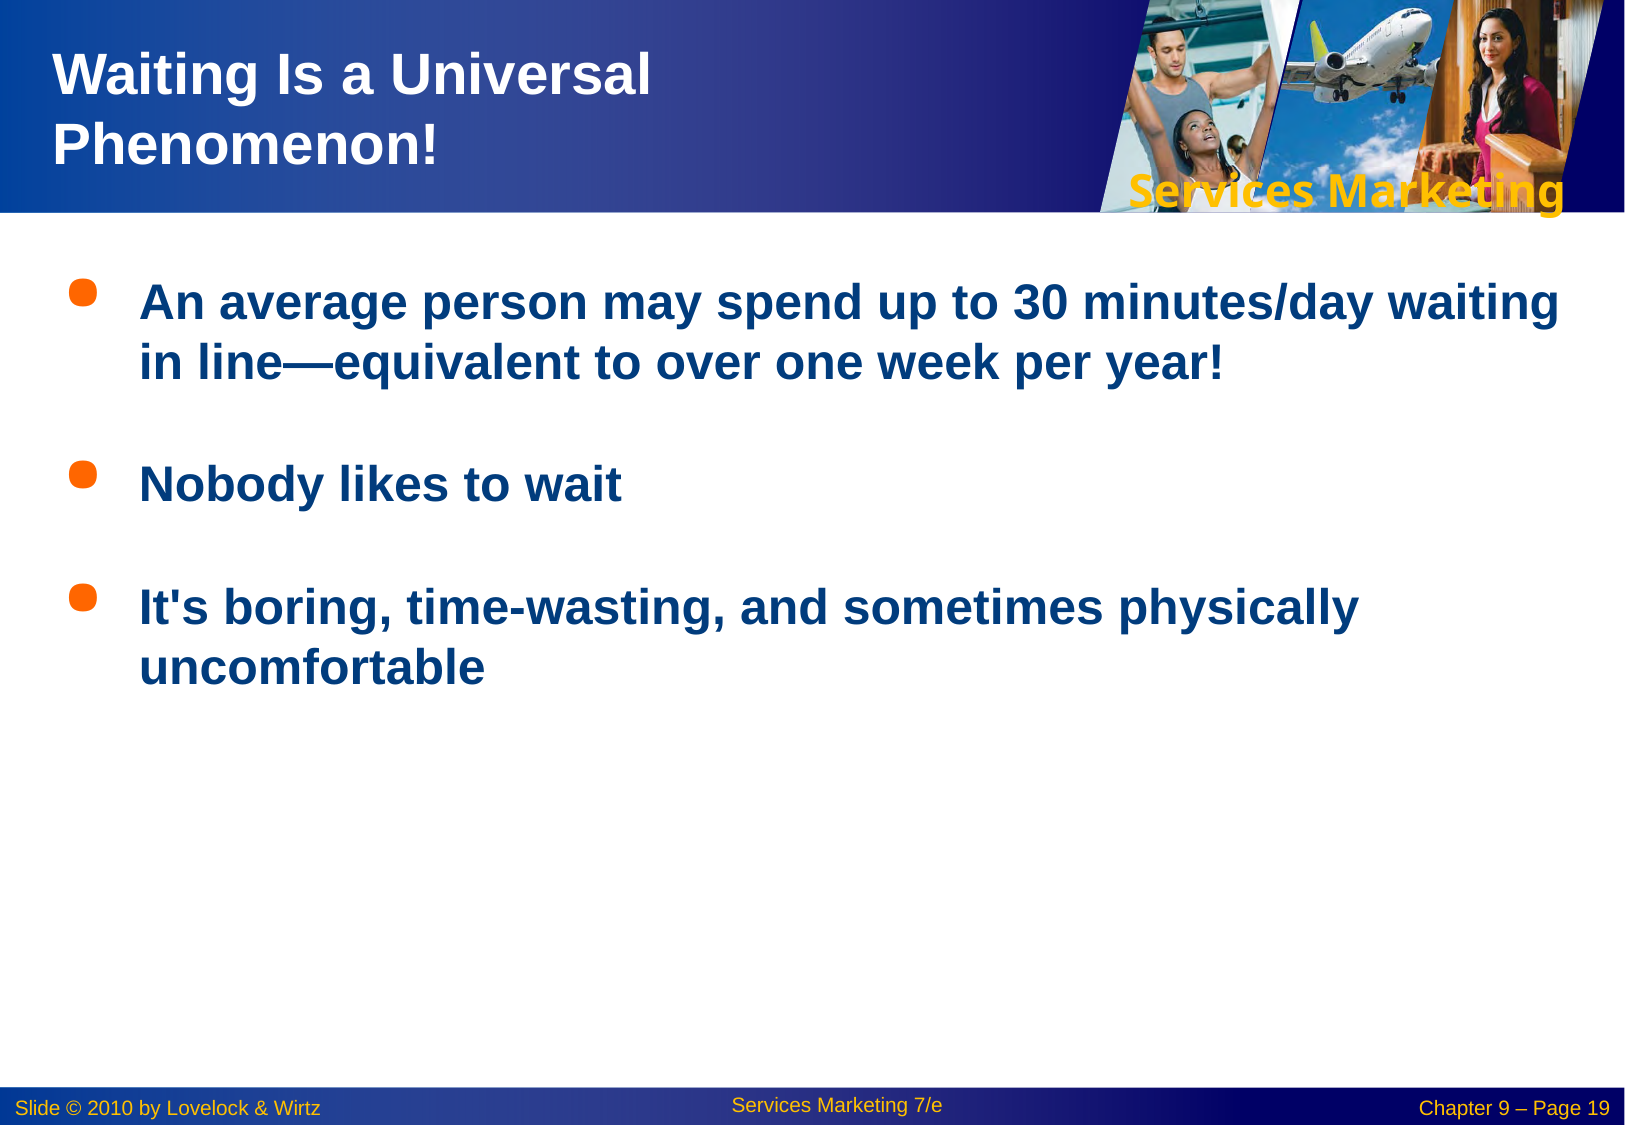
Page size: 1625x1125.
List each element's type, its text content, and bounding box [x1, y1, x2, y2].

picture [1100, 0, 1604, 213]
picture [1546, 187, 1556, 202]
list An average person may spend up to 30 minutes/day waiting in line—equivalent to over one week per year! Nobody likes to wait It's boring, time-wasting, and sometimes physically uncomfortable [49, 261, 1588, 1051]
title Waiting Is a Universal Phenomenon! [36, 37, 1025, 176]
picture [1162, 186, 1172, 192]
